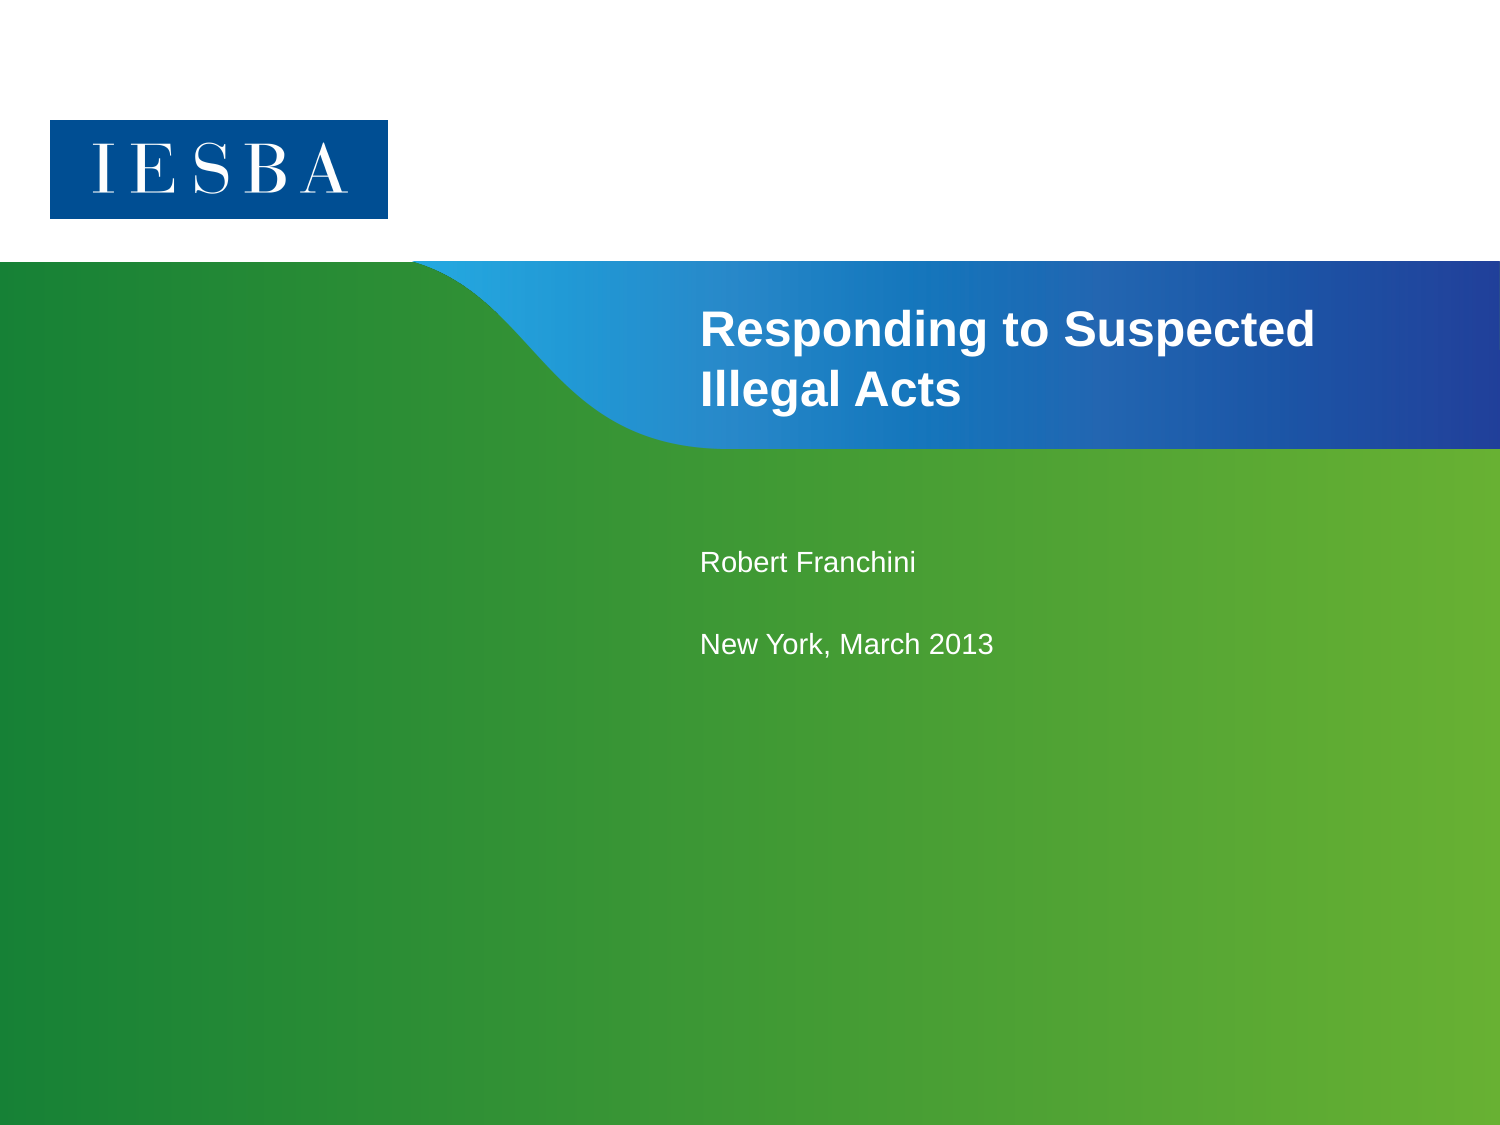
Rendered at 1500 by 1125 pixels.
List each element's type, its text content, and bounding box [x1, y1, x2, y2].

title Responding to Suspected Illegal Acts [699, 275, 1463, 438]
picture [50, 120, 388, 219]
picture [412, 261, 1500, 449]
subtitle Robert Franchini New York, March 2013 [699, 543, 1203, 831]
